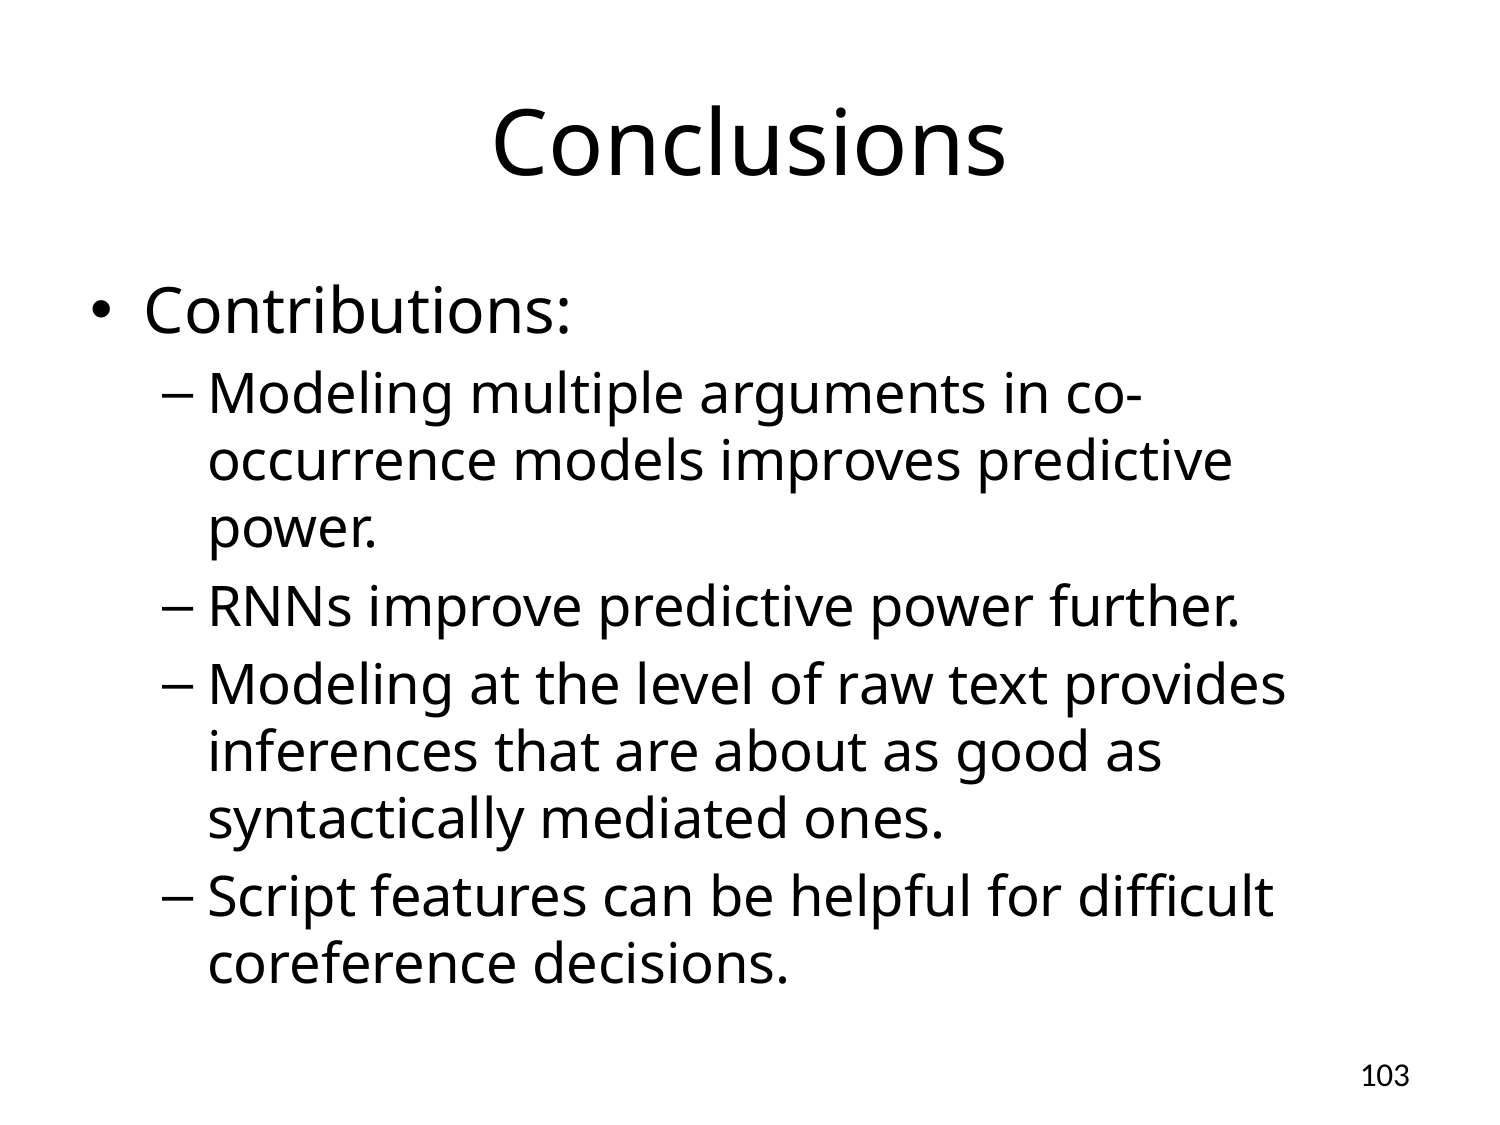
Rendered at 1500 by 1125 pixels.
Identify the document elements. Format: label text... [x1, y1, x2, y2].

slide_number 103 [1074, 1042, 1425, 1103]
title Conclusions [75, 45, 1425, 233]
list Contributions: Modeling multiple arguments in co-occurrence models improves predictive power. RNNs improve predictive power further. Modeling at the level of raw text provides inferences that are about as good as syntactically mediated ones. Script features can be helpful for difficult coreference decisions. [75, 262, 1425, 1005]
